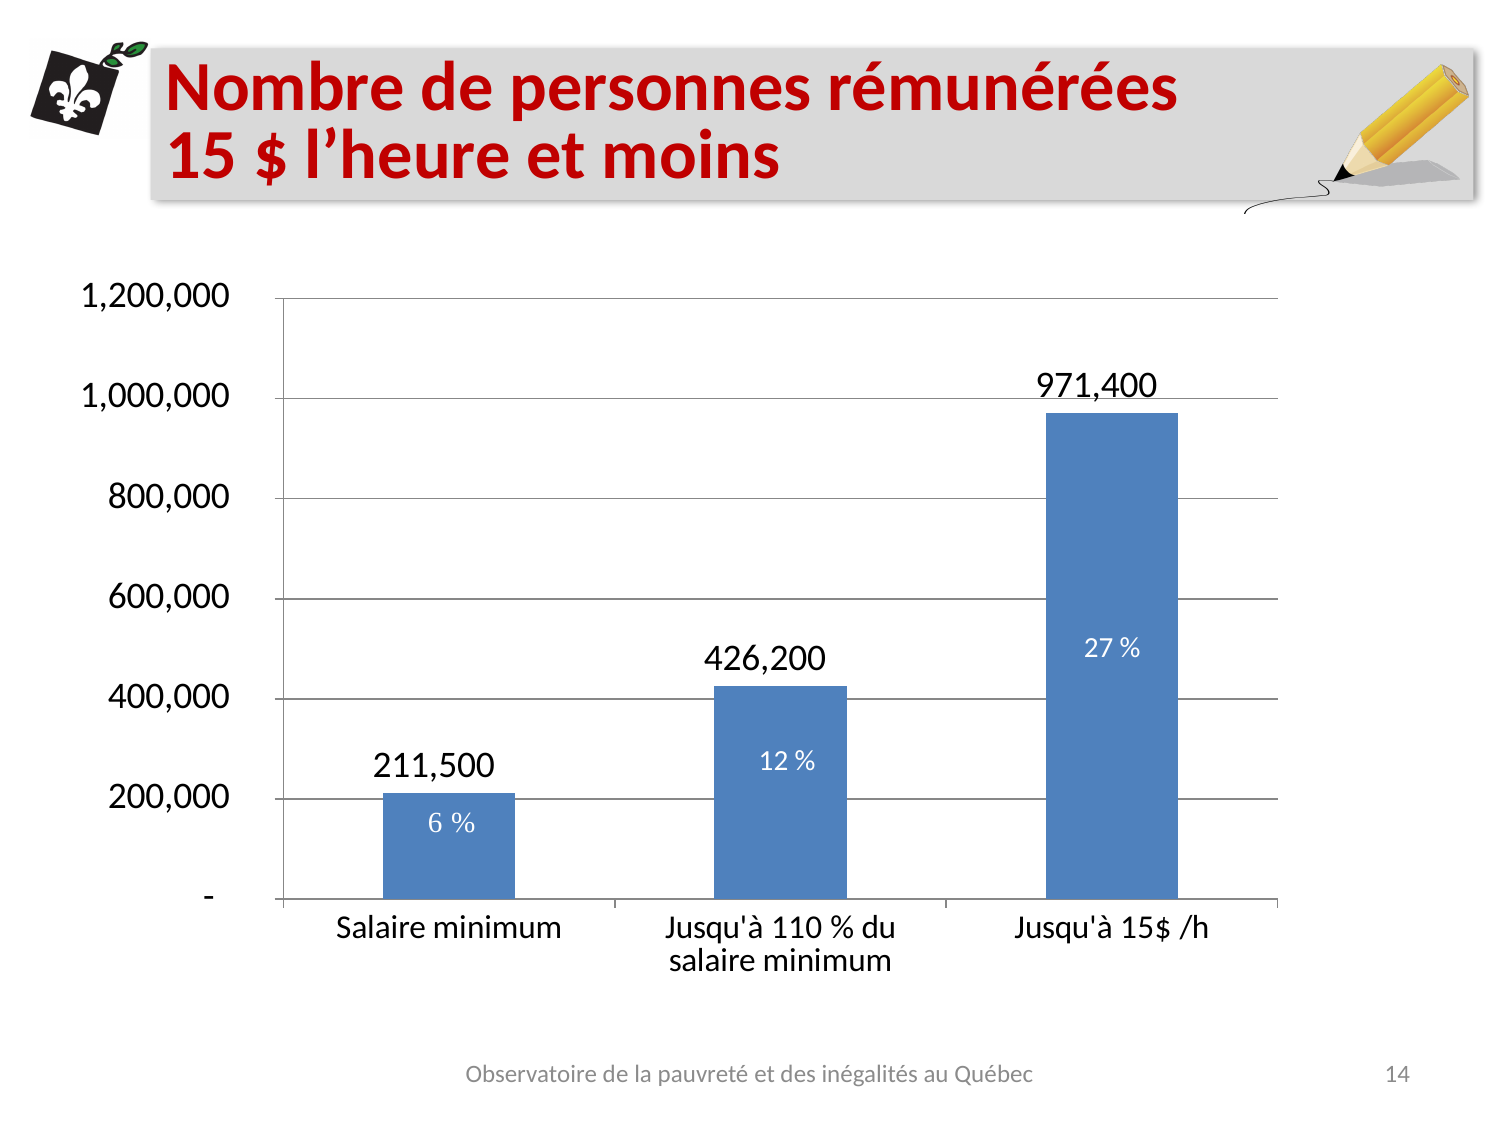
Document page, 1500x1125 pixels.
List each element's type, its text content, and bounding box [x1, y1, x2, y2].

picture [28, 38, 151, 139]
title Nombre de personnes rémunérées 15 $ l’heure et moins [150, 48, 1474, 200]
chart [46, 265, 1303, 995]
picture [1244, 64, 1469, 214]
footer Observatoire de la pauvreté et des inégalités au Québec [0, 1042, 1500, 1103]
